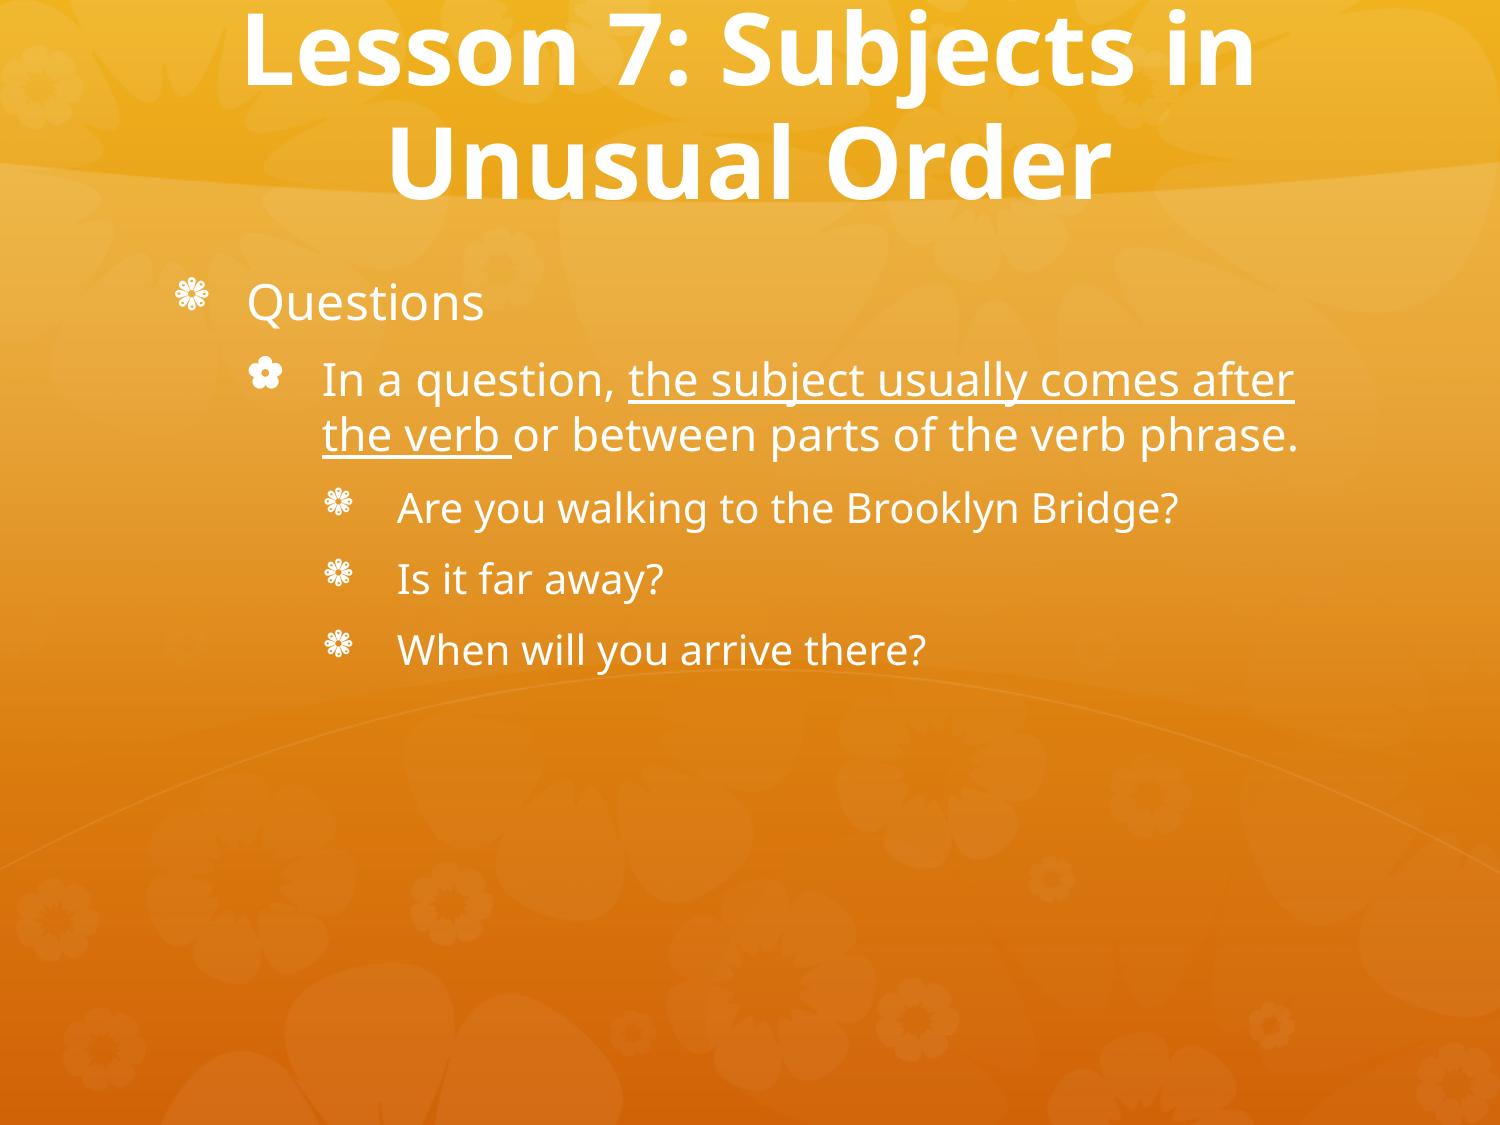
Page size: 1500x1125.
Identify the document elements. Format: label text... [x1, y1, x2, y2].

title Lesson 7: Subjects in Unusual Order [127, 14, 1372, 203]
list Questions In a question, the subject usually comes after the verb or between parts of the verb phrase. Are you walking to the Brooklyn Bridge? Is it far away? When will you arrive there? [156, 262, 1344, 967]
picture [0, 0, 1500, 1125]
